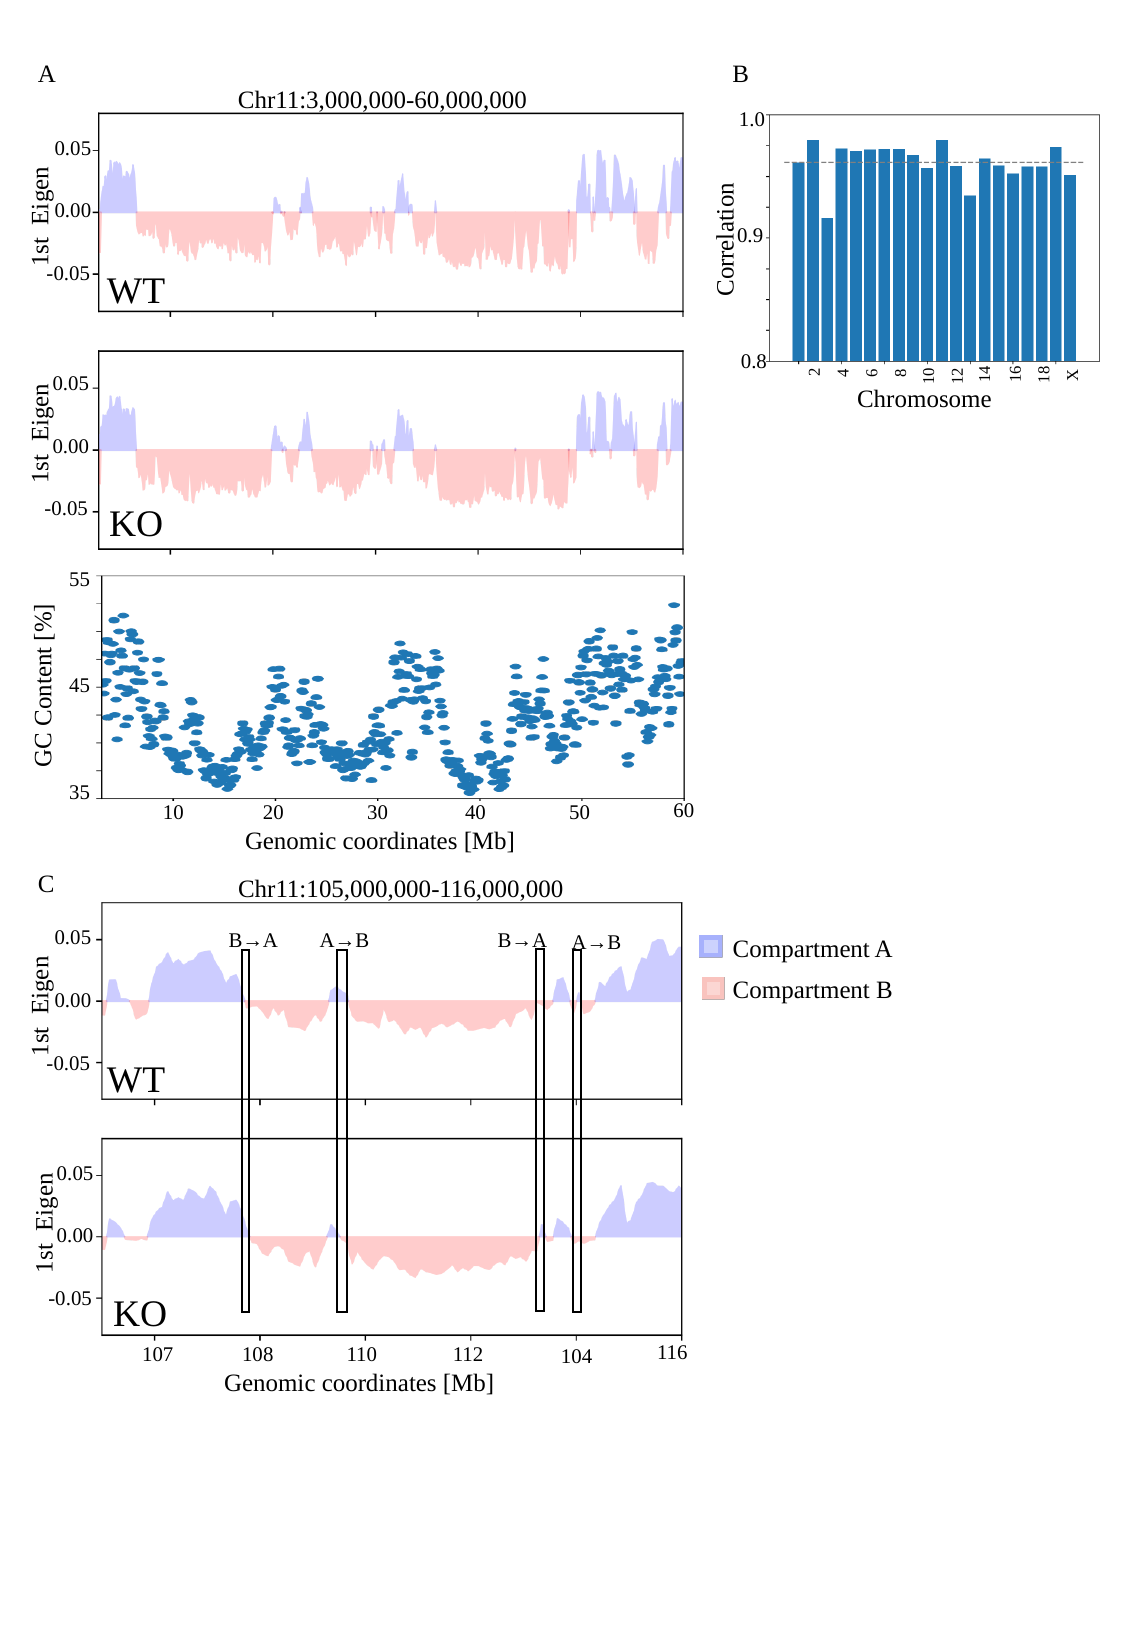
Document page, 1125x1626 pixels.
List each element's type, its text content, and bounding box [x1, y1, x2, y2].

text_box Compartment A [717, 924, 908, 966]
text_box 104 [546, 1342, 608, 1376]
text_box A [23, 50, 71, 95]
text_box 0.05 [41, 1152, 89, 1192]
text_box 1.0 [724, 98, 781, 138]
picture [763, 111, 1101, 367]
text_box 12 [938, 367, 974, 400]
text_box 1st Eigen [15, 368, 61, 499]
picture [89, 45, 692, 556]
text_box C [23, 860, 70, 906]
text_box 60 [658, 789, 710, 830]
text_box B [717, 50, 765, 95]
picture [89, 893, 686, 1342]
text_box 45 [54, 664, 93, 705]
text_box 10 [910, 367, 938, 400]
text_box 30 [352, 801, 403, 832]
text_box 1st Eigen [20, 1158, 65, 1288]
text_box Correlation [701, 168, 746, 312]
text_box X [1054, 367, 1089, 396]
text_box 0.00 [39, 189, 89, 230]
text_box 107 [127, 1342, 189, 1374]
text_box -0.05 [33, 1277, 89, 1317]
text_box 20 [248, 801, 299, 832]
text_box 14 [965, 367, 996, 398]
picture [700, 975, 725, 1000]
text_box 1st Eigen [15, 941, 61, 1072]
text_box Compartment B [717, 966, 909, 1012]
text_box 16 [996, 367, 1025, 398]
text_box 0.00 [37, 425, 89, 465]
text_box -0.05 [31, 252, 89, 292]
text_box 10 [148, 801, 199, 832]
text_box 0.05 [39, 916, 89, 957]
text_box 0.00 [41, 1214, 89, 1255]
text_box 0.05 [37, 362, 89, 403]
text_box 18 [1025, 367, 1061, 398]
text_box 1st Eigen [15, 151, 61, 282]
text_box 108 [227, 1342, 289, 1374]
text_box -0.05 [31, 1041, 89, 1082]
text_box 0.8 [726, 339, 783, 380]
text_box GC Content [%] [18, 588, 64, 783]
text_box Genomic coordinates [Mb] [230, 817, 531, 863]
text_box 2 [795, 367, 824, 392]
text_box 116 [642, 1331, 703, 1371]
text_box Genomic coordinates [Mb] [209, 1359, 510, 1404]
text_box 50 [554, 801, 606, 832]
text_box 8 [881, 367, 910, 393]
text_box Chromosome [842, 392, 1007, 420]
text_box 4 [824, 367, 853, 392]
text_box -0.05 [29, 487, 89, 528]
text_box 0.00 [39, 979, 89, 1019]
text_box 112 [438, 1342, 499, 1374]
text_box 110 [331, 1342, 393, 1374]
text_box 55 [54, 558, 106, 598]
text_box Chr11:105,000,000-116,000,000 [223, 865, 579, 893]
text_box 35 [54, 770, 106, 811]
picture [93, 566, 691, 801]
picture [698, 934, 723, 958]
text_box 40 [450, 801, 501, 832]
text_box 0.9 [722, 214, 763, 254]
text_box 6 [853, 367, 881, 393]
text_box 0.05 [39, 127, 89, 167]
